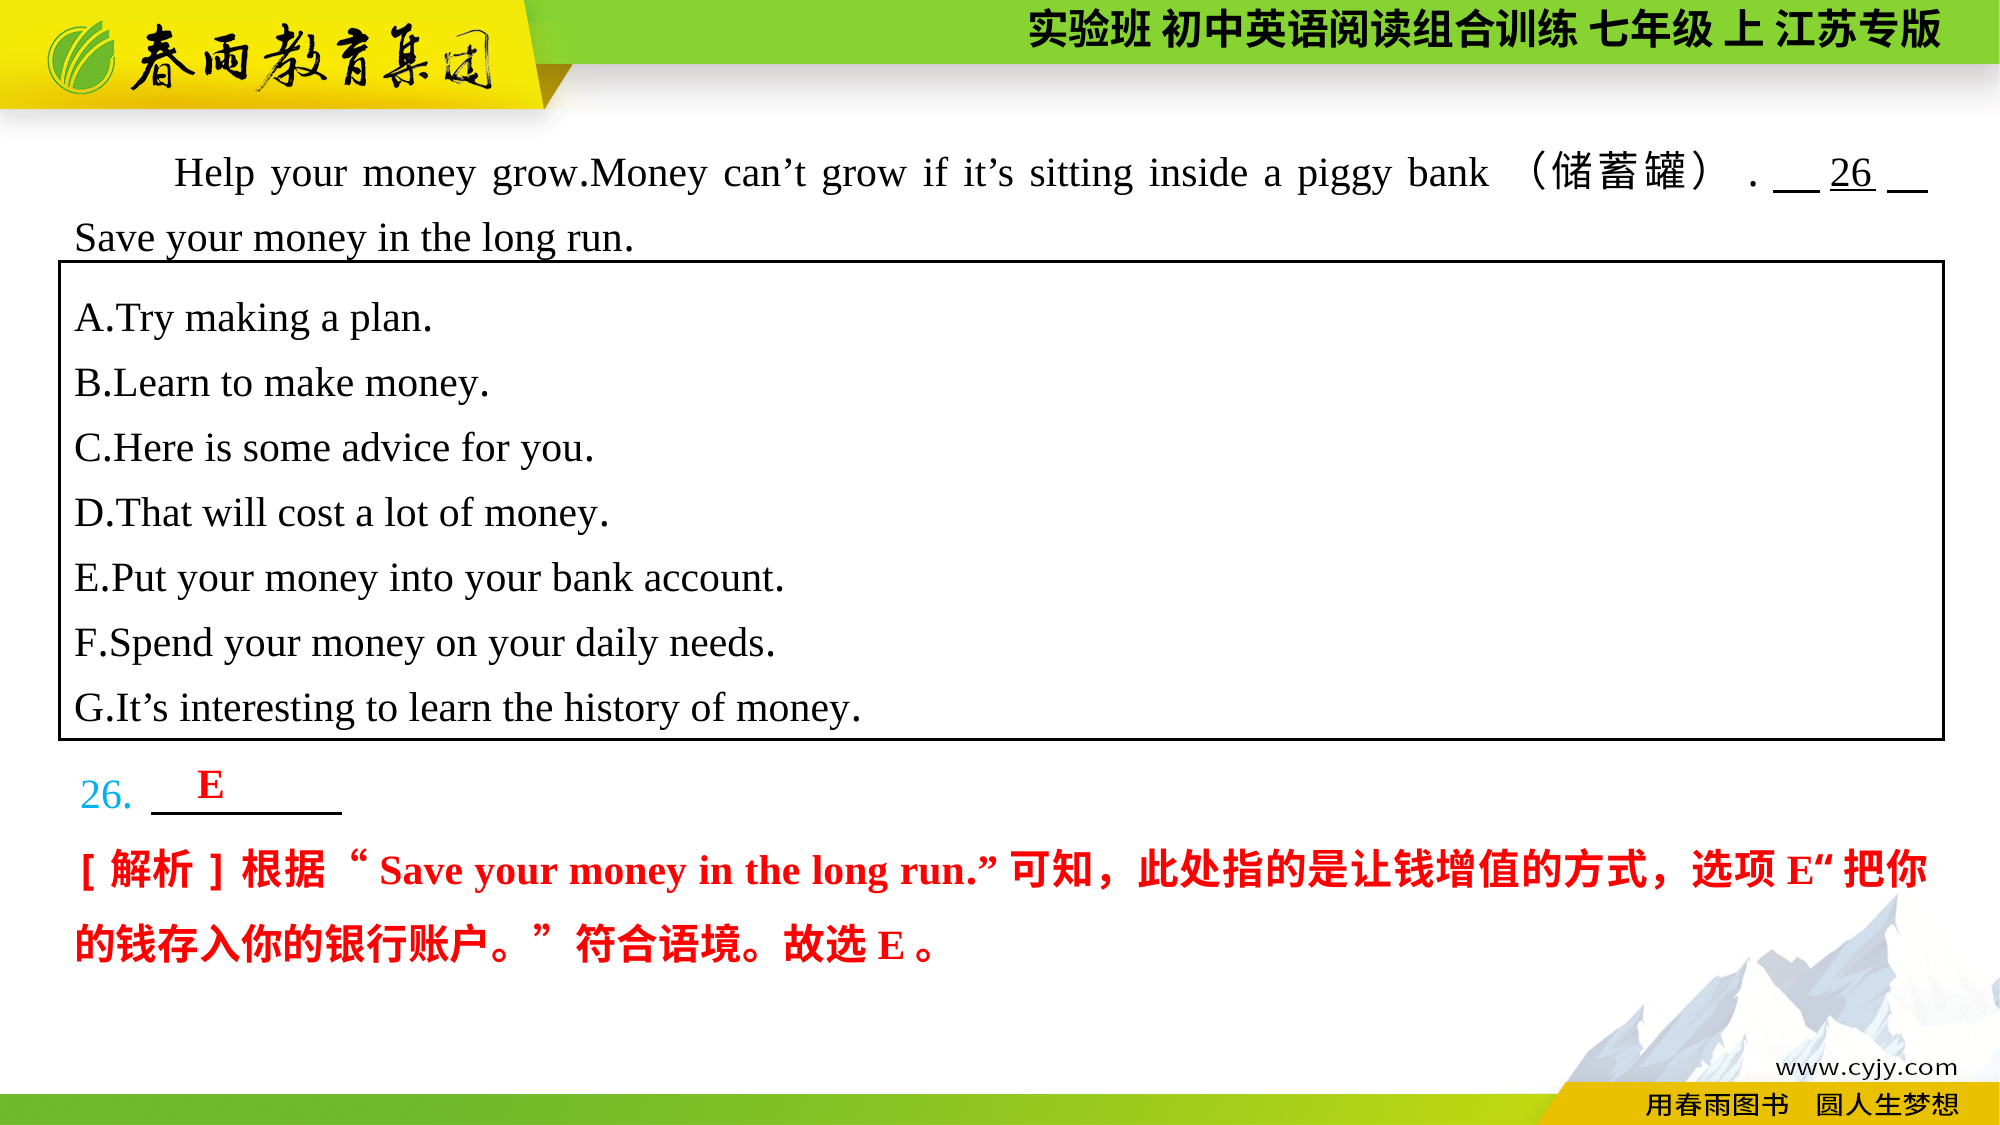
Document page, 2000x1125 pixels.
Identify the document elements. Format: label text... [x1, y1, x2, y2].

text_box [59, 261, 1944, 740]
text_box 26. [65, 734, 357, 810]
text_box [解析]根据“Save your money in the long run.”可知，此处指的是让钱增值的方式，选项E“把你的钱存入你的银行账户。”符合语境。故选E。 [59, 810, 1944, 976]
text_box E [182, 749, 240, 815]
list Help your money grow.Money can’t grow if it’s sitting inside a piggy bank（储蓄罐）. 26 Save your money in the long run. [59, 122, 1944, 261]
picture [0, 0, 2000, 1125]
